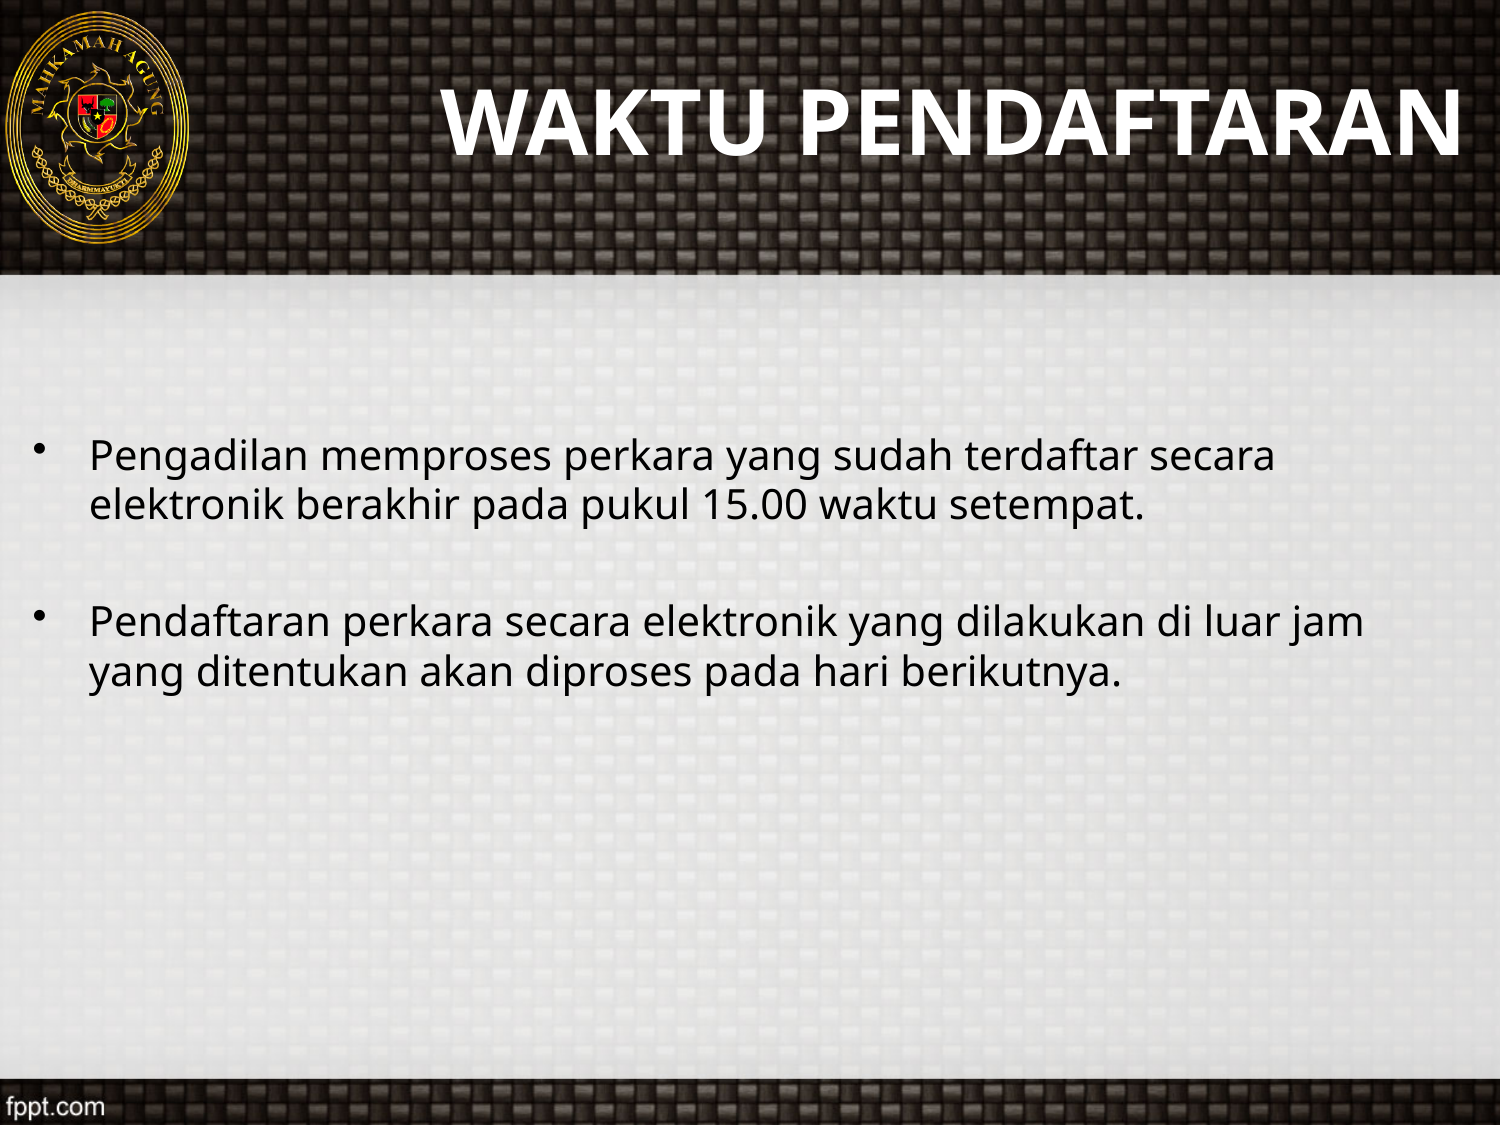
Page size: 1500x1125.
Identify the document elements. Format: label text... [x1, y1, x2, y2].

list Pengadilan memproses perkara yang sudah terdaftar secara elektronik berakhir pada pukul 15.00 waktu setempat. Pendaftaran perkara secara elektronik yang dilakukan di luar jam yang ditentukan akan diproses pada hari berikutnya. [17, 420, 1483, 1071]
title WAKTU PENDAFTARAN [230, 54, 1483, 184]
picture [0, 0, 1500, 1125]
